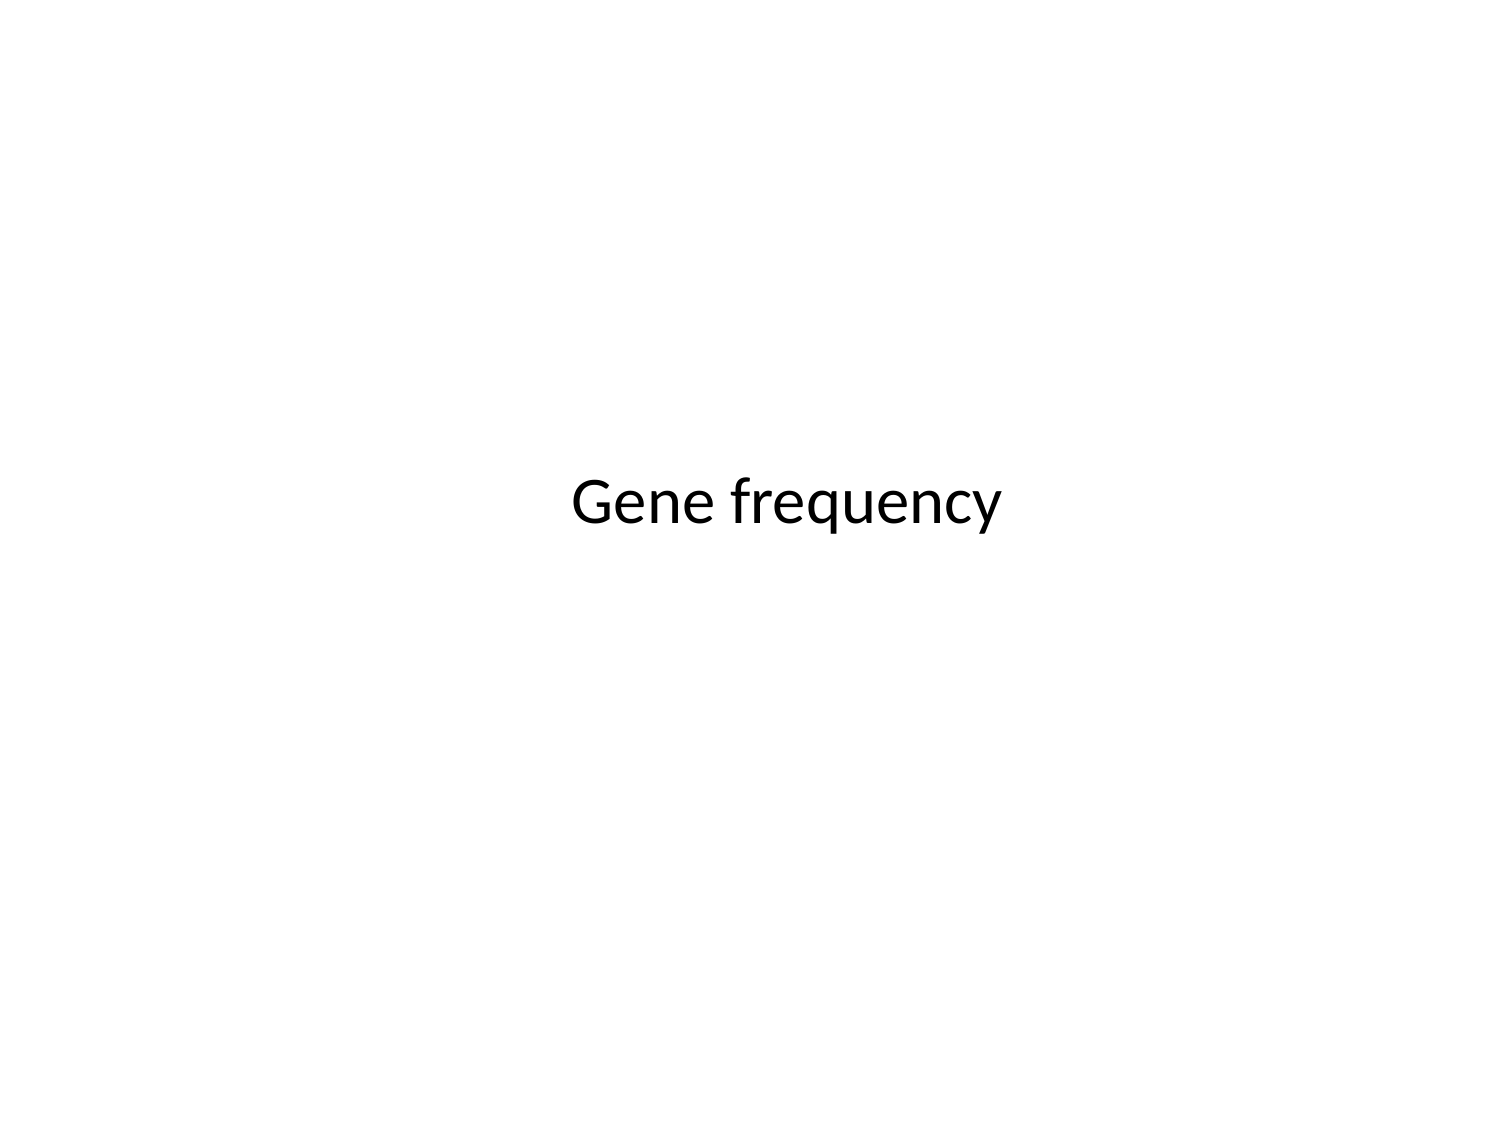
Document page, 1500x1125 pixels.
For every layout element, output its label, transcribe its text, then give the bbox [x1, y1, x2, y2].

list Gene frequency [75, 262, 1425, 1005]
